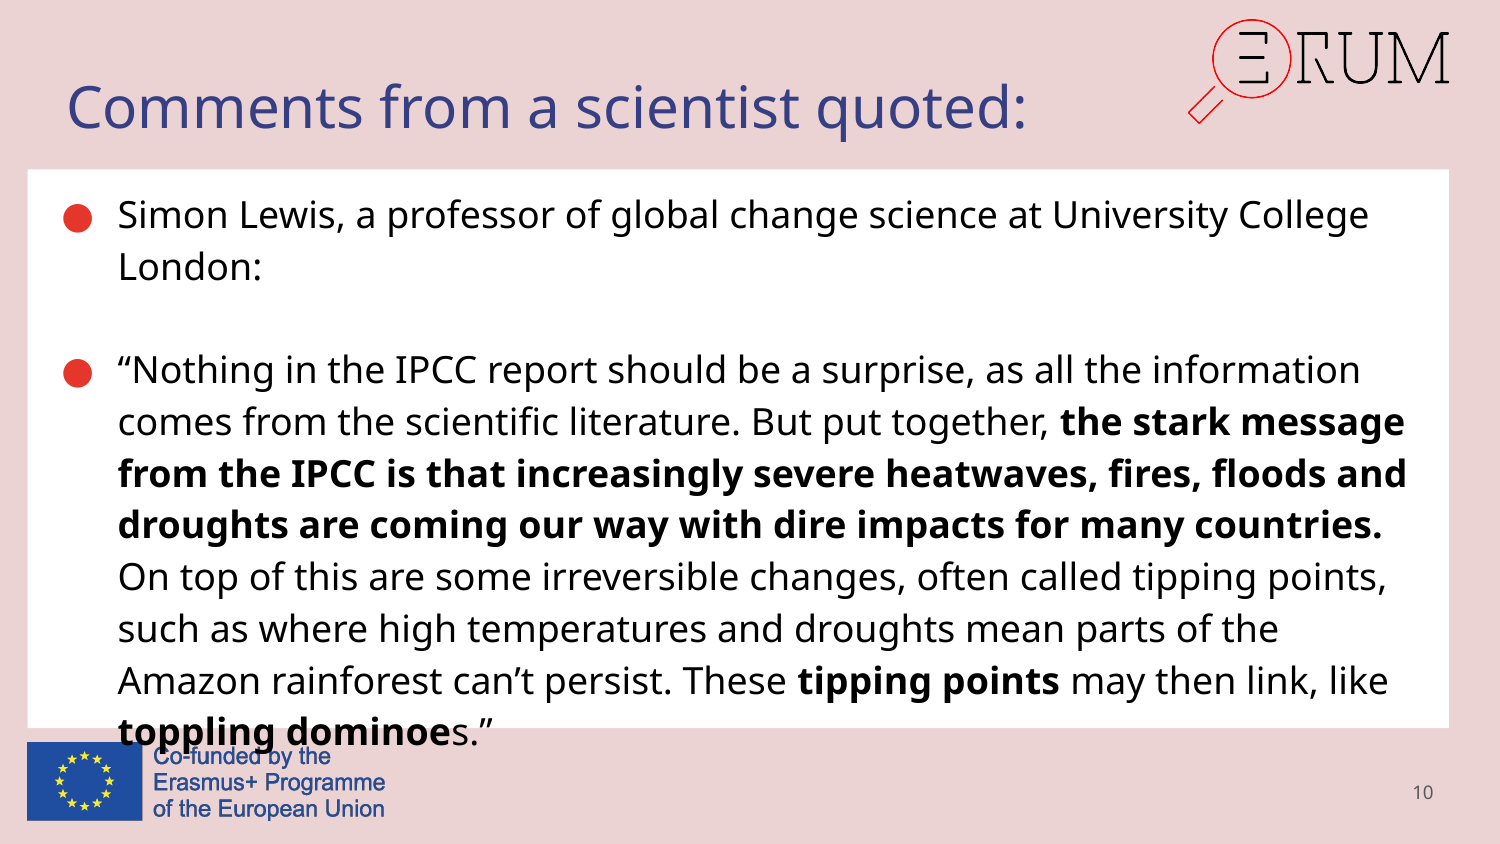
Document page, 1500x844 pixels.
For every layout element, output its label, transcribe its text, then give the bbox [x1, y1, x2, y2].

list Simon Lewis, a professor of global change science at University College London: “Nothing in the IPCC report should be a surprise, as all the information comes from the scientific literature. But put together, the stark message from the IPCC is that increasingly severe heatwaves, fires, floods and droughts are coming our way with dire impacts for many countries. On top of this are some irreversible changes, often called tipping points, such as where high temperatures and droughts mean parts of the Amazon rainforest can’t persist. These tipping points may then link, like toppling dominoes.” [27, 169, 1449, 729]
picture [27, 742, 385, 821]
slide_number 10 [1358, 761, 1449, 826]
picture [1136, 0, 1500, 137]
title Comments from a scientist quoted: [51, 55, 1168, 150]
